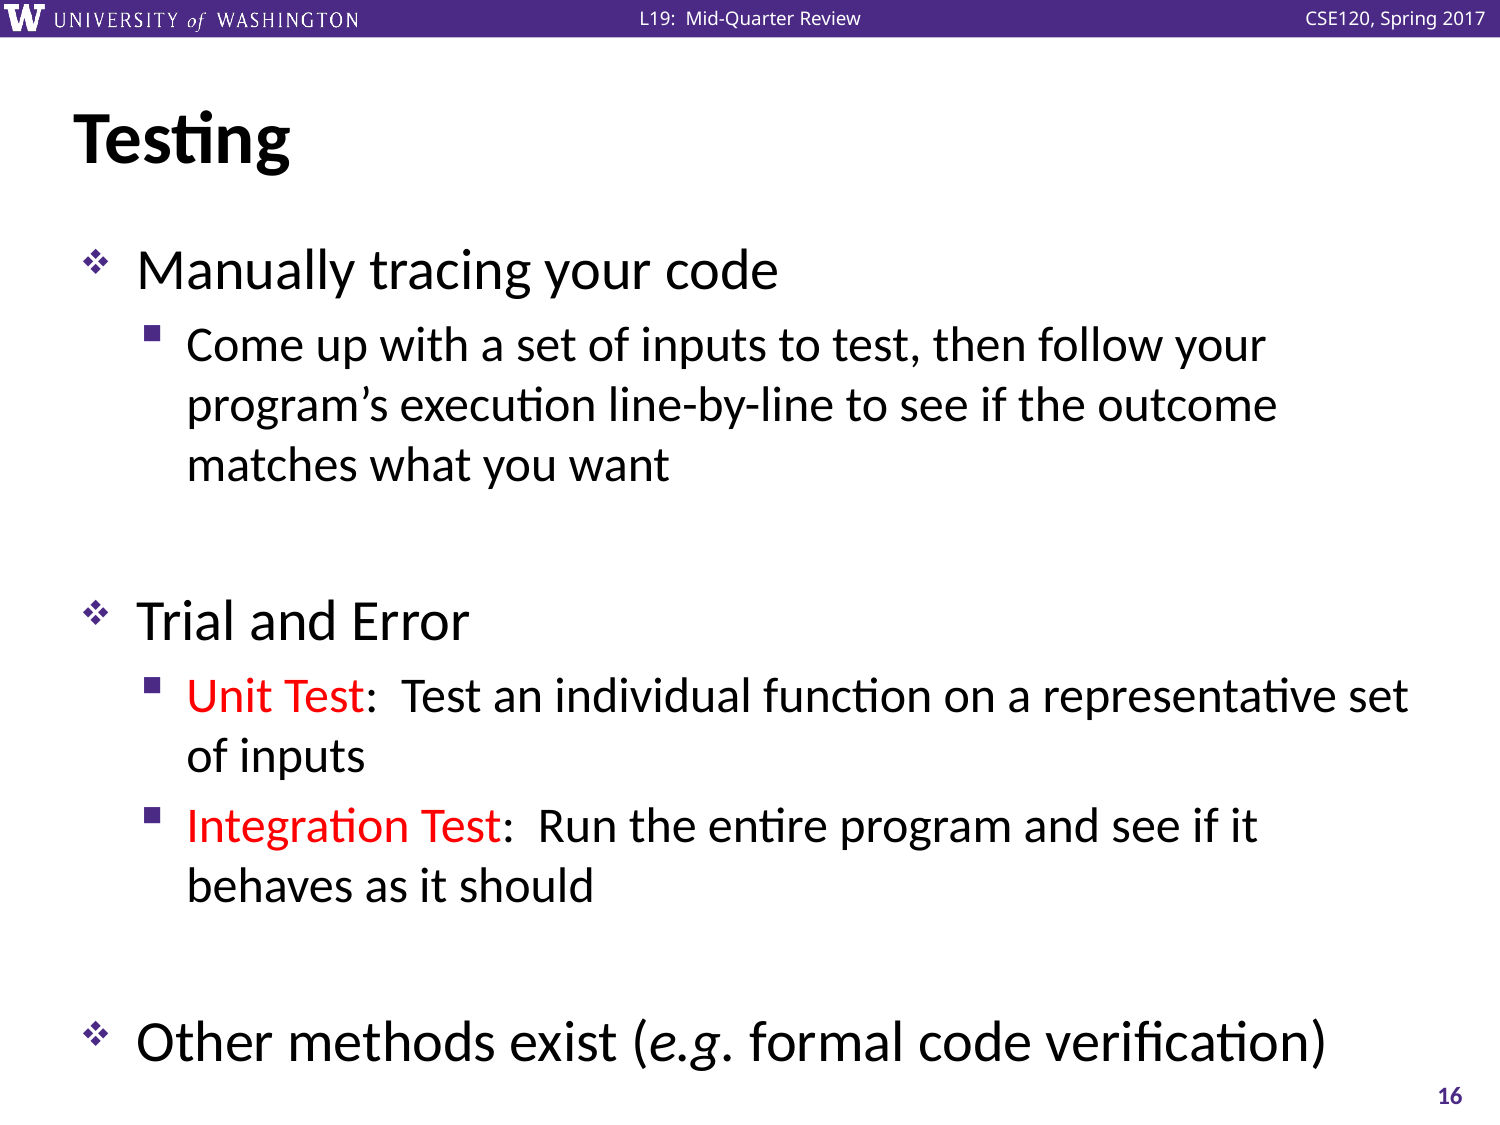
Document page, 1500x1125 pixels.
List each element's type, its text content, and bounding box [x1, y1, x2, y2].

title Testing [58, 71, 1438, 197]
picture [4, 4, 358, 32]
list Manually tracing your code Come up with a set of inputs to test, then follow your program’s execution line-by-line to see if the outcome matches what you want Trial and Error Unit Test: Test an individual function on a representative set of inputs Integration Test: Run the entire program and see if it behaves as it should Other methods exist (e.g. formal code verification) [64, 223, 1438, 1040]
slide_number 16 [1400, 1065, 1500, 1125]
